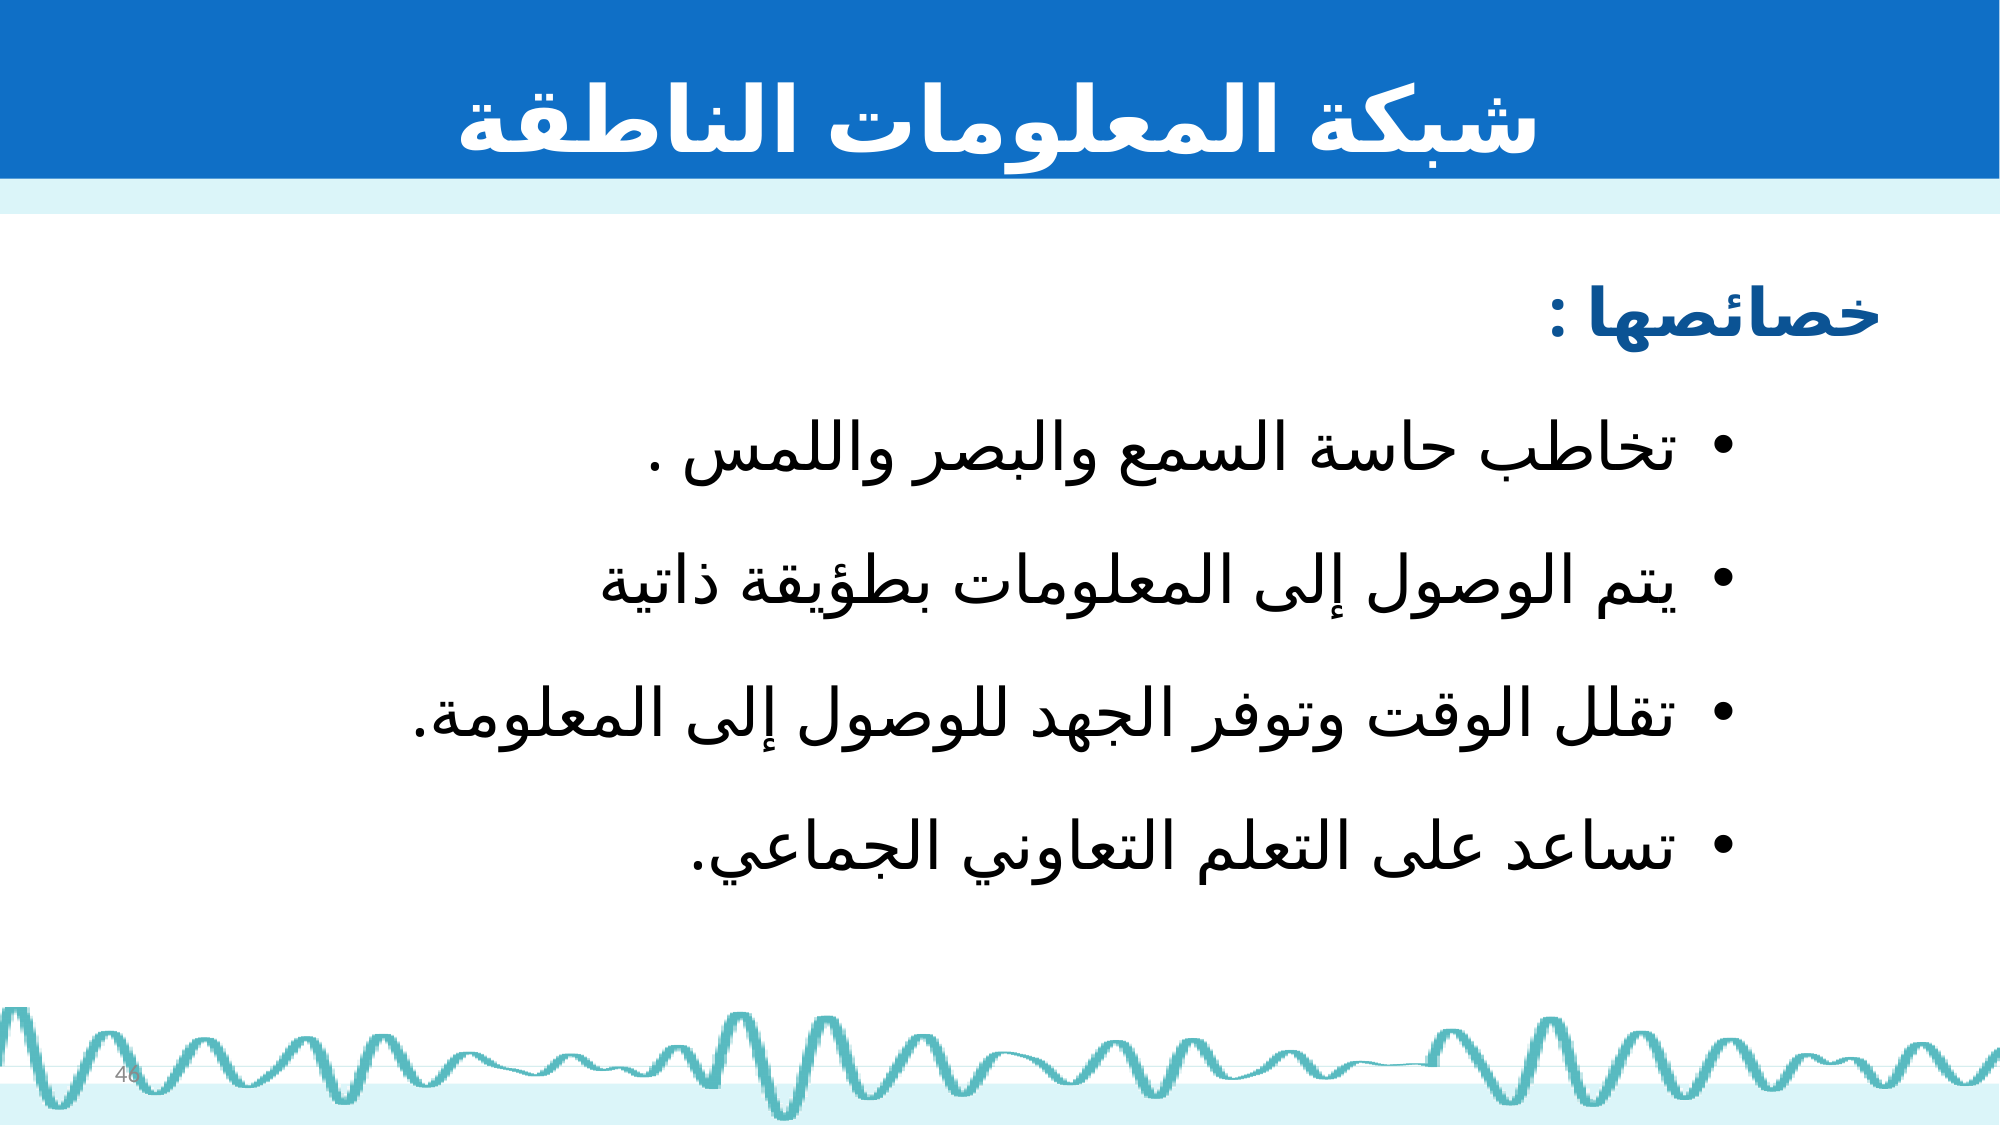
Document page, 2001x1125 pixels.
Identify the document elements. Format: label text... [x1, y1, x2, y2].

title شبكة المعلومات الناطقة [99, 21, 1900, 210]
list خصائصها : تخاطب حاسة السمع والبصر واللمس . يتم الوصول إلى المعلومات بطؤيقة ذاتية تقلل الوقت وتوفر الجهد للوصول إلى المعلومة. تساعد على التعلم التعاوني الجماعي. [99, 262, 1900, 1005]
slide_number 46 [99, 1042, 567, 1103]
